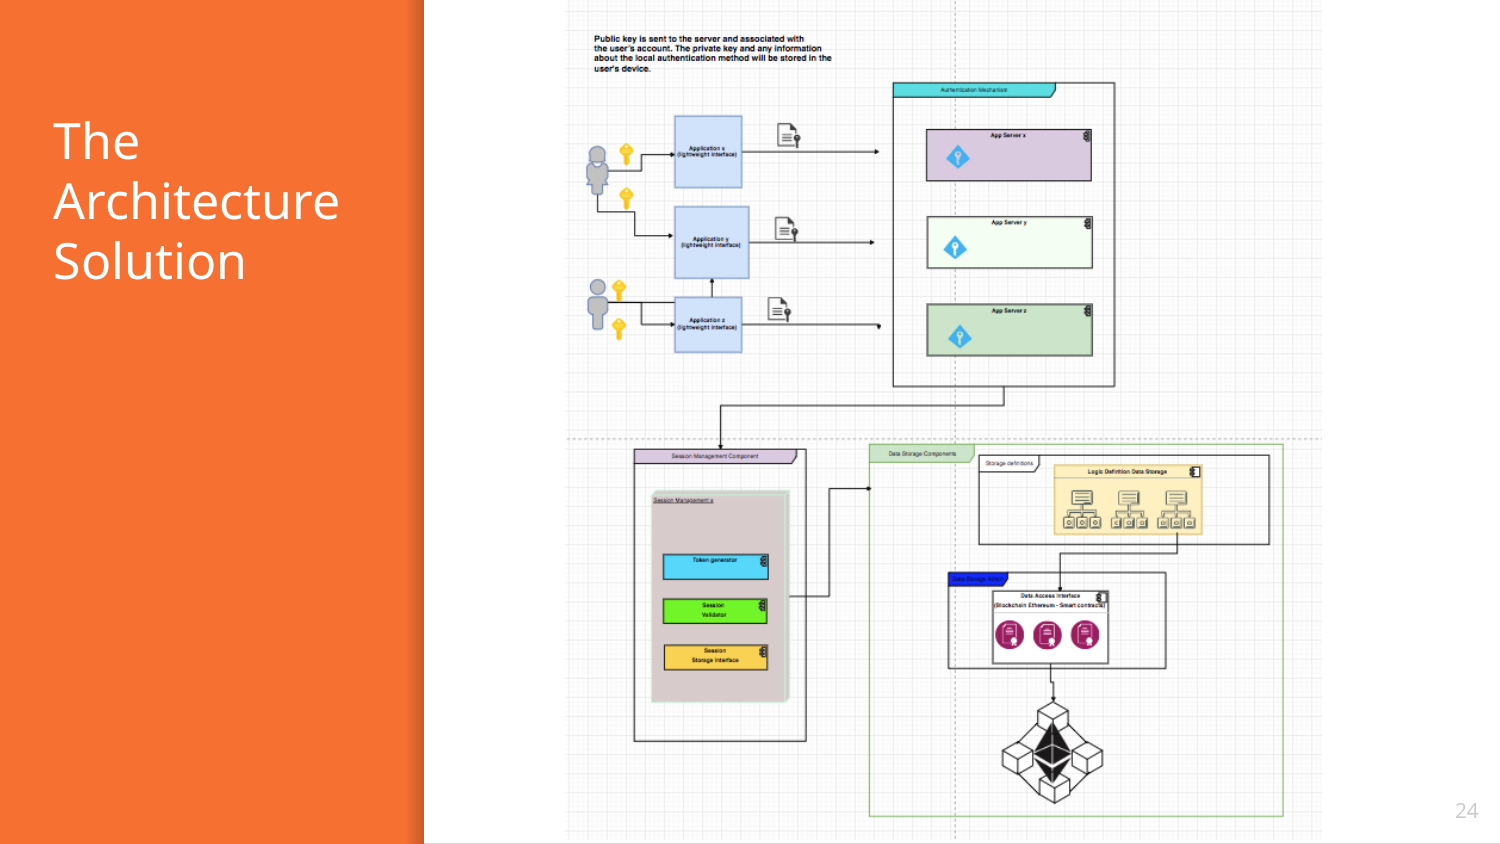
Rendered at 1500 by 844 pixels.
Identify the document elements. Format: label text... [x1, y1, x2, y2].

title The Architecture Solution [38, 94, 375, 748]
slide_number ‹#› [1403, 779, 1494, 844]
picture [565, 0, 1322, 840]
